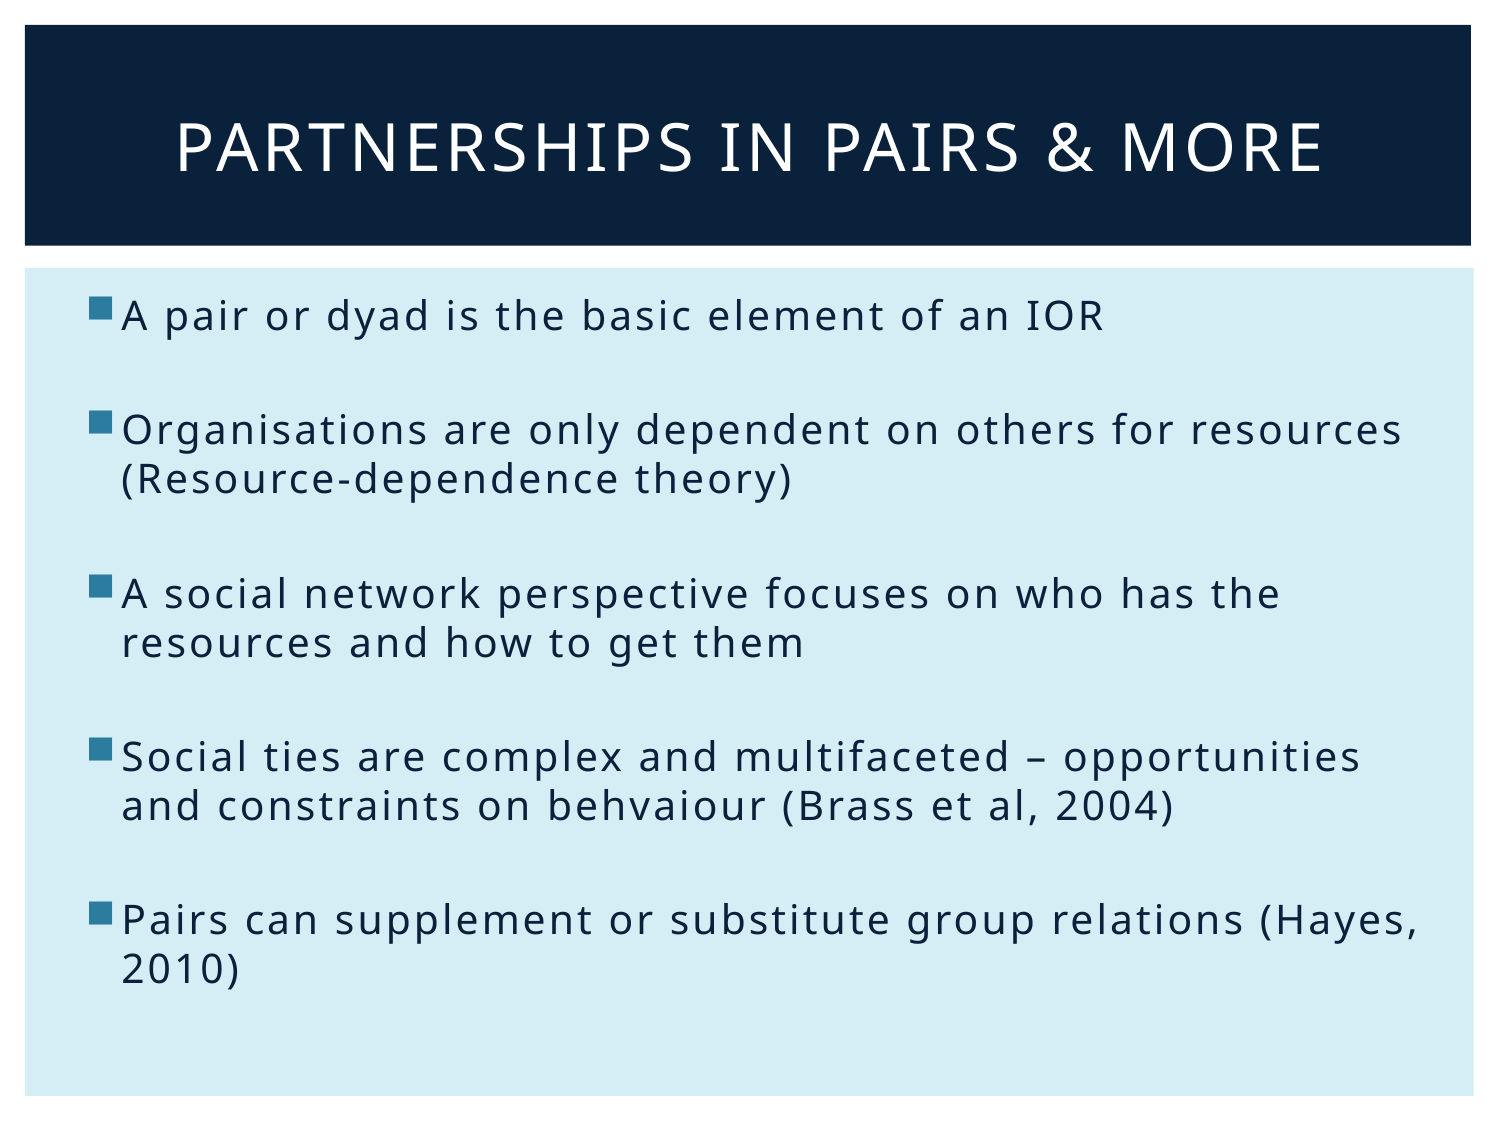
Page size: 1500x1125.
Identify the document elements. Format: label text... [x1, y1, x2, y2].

list A pair or dyad is the basic element of an IOR Organisations are only dependent on others for resources (Resource-dependence theory) A social network perspective focuses on who has the resources and how to get them Social ties are complex and multifaceted – opportunities and constraints on behvaiour (Brass et al, 2004) Pairs can supplement or substitute group relations (Hayes, 2010) [62, 281, 1442, 1005]
title Partnerships in pairs & more [62, 58, 1438, 232]
